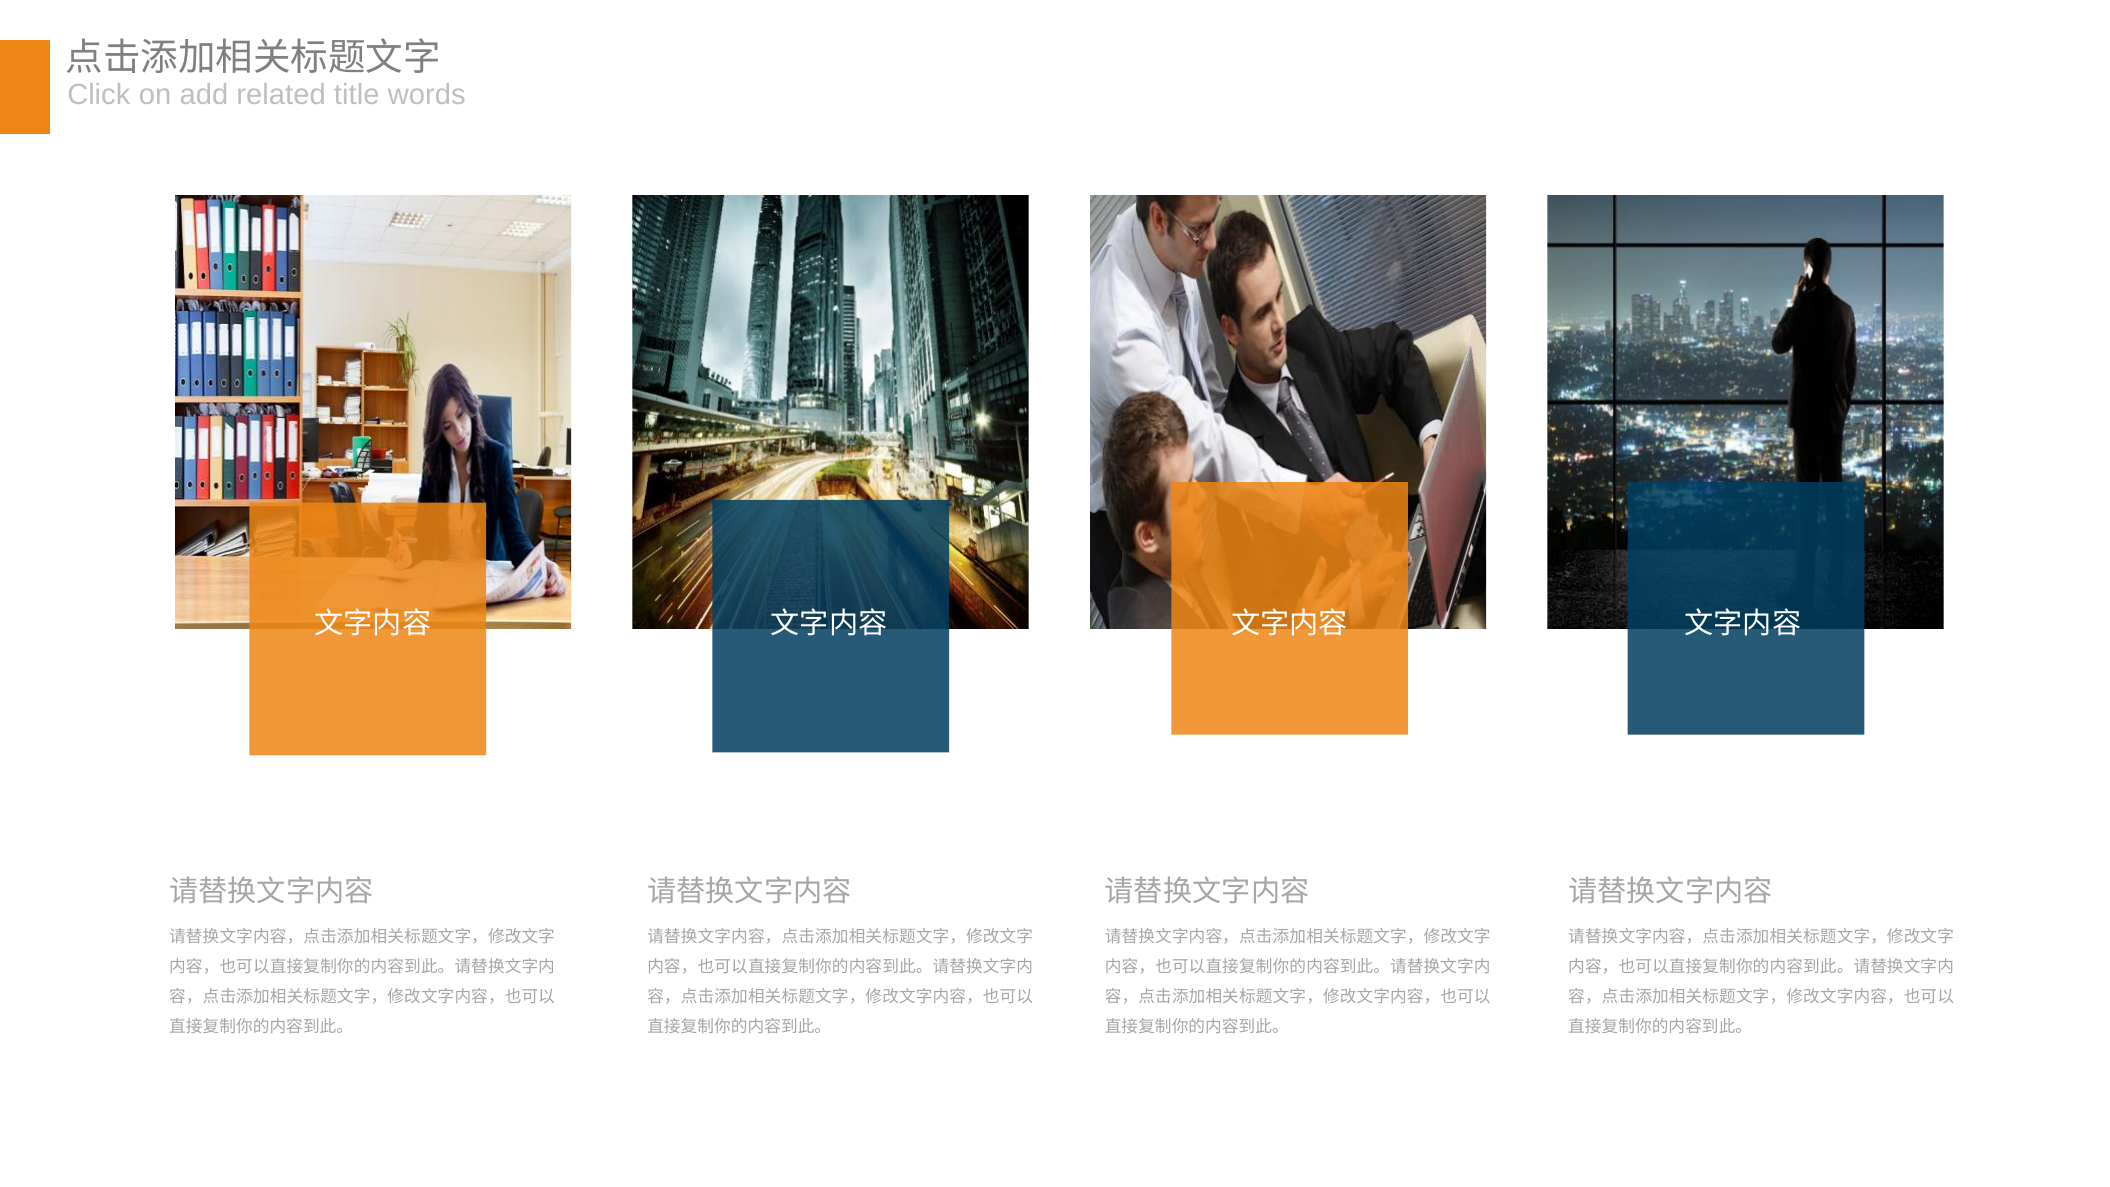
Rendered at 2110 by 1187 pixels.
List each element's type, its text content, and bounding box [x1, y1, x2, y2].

text_box 文字内容 [1206, 596, 1373, 656]
text_box 请替换文字内容，点击添加相关标题文字，修改文字内容，也可以直接复制你的内容到此。请替换文字内容，点击添加相关标题文字，修改文字内容，也可以直接复制你的内容到此。 [631, 907, 1050, 1054]
text_box 请替换文字内容，点击添加相关标题文字，修改文字内容，也可以直接复制你的内容到此。请替换文字内容，点击添加相关标题文字，修改文字内容，也可以直接复制你的内容到此。 [1552, 907, 1971, 1054]
text_box [712, 499, 950, 753]
text_box 请替换文字内容 [631, 864, 990, 907]
text_box 请替换文字内容 [1088, 864, 1447, 907]
text_box [249, 502, 487, 756]
text_box 请替换文字内容 [153, 864, 511, 907]
text_box [1546, 195, 1945, 630]
text_box [174, 195, 572, 630]
text_box 文字内容 [1659, 596, 1826, 656]
text_box 文字内容 [290, 596, 457, 656]
text_box Click on add related title words [51, 67, 488, 119]
text_box [1171, 482, 1408, 735]
text_box 点击添加相关标题文字 [49, 25, 524, 97]
text_box 文字内容 [746, 596, 913, 656]
text_box [1089, 195, 1487, 630]
text_box 请替换文字内容 [1552, 864, 1910, 907]
text_box 请替换文字内容，点击添加相关标题文字，修改文字内容，也可以直接复制你的内容到此。请替换文字内容，点击添加相关标题文字，修改文字内容，也可以直接复制你的内容到此。 [153, 907, 572, 1054]
text_box [1627, 482, 1865, 735]
text_box [631, 195, 1030, 630]
text_box 请替换文字内容，点击添加相关标题文字，修改文字内容，也可以直接复制你的内容到此。请替换文字内容，点击添加相关标题文字，修改文字内容，也可以直接复制你的内容到此。 [1088, 907, 1507, 1054]
